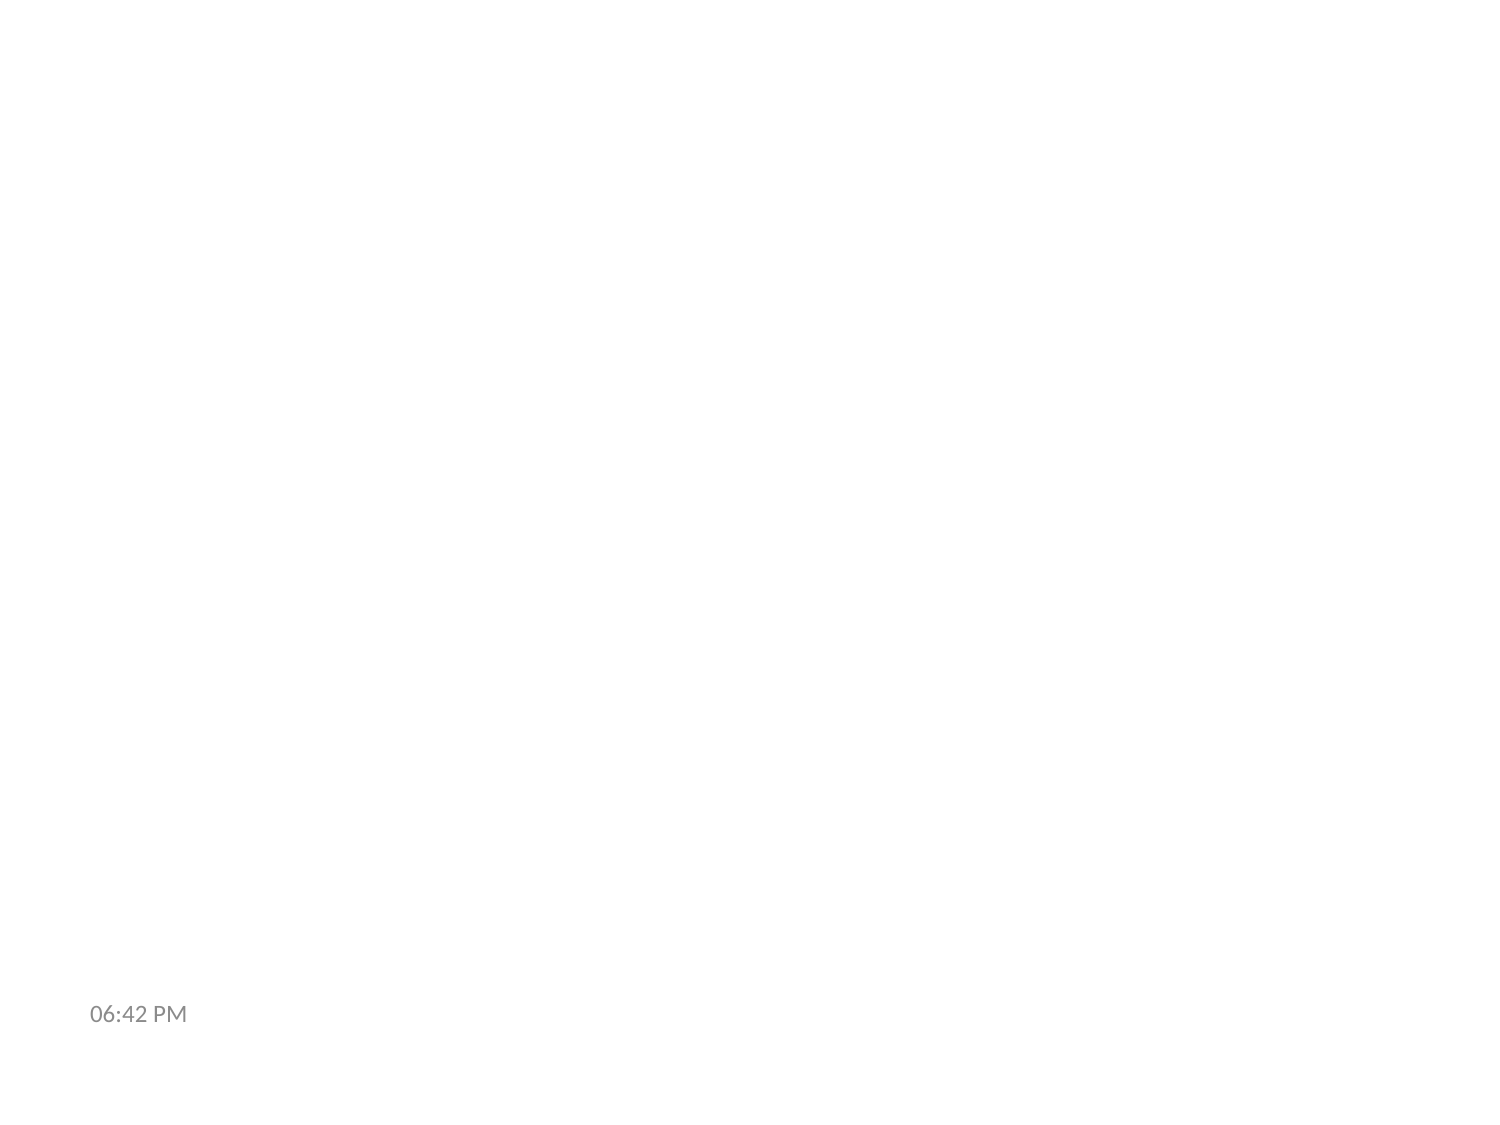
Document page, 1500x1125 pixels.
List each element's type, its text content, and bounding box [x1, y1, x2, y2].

text_box 3:35 PM [75, 982, 425, 1043]
